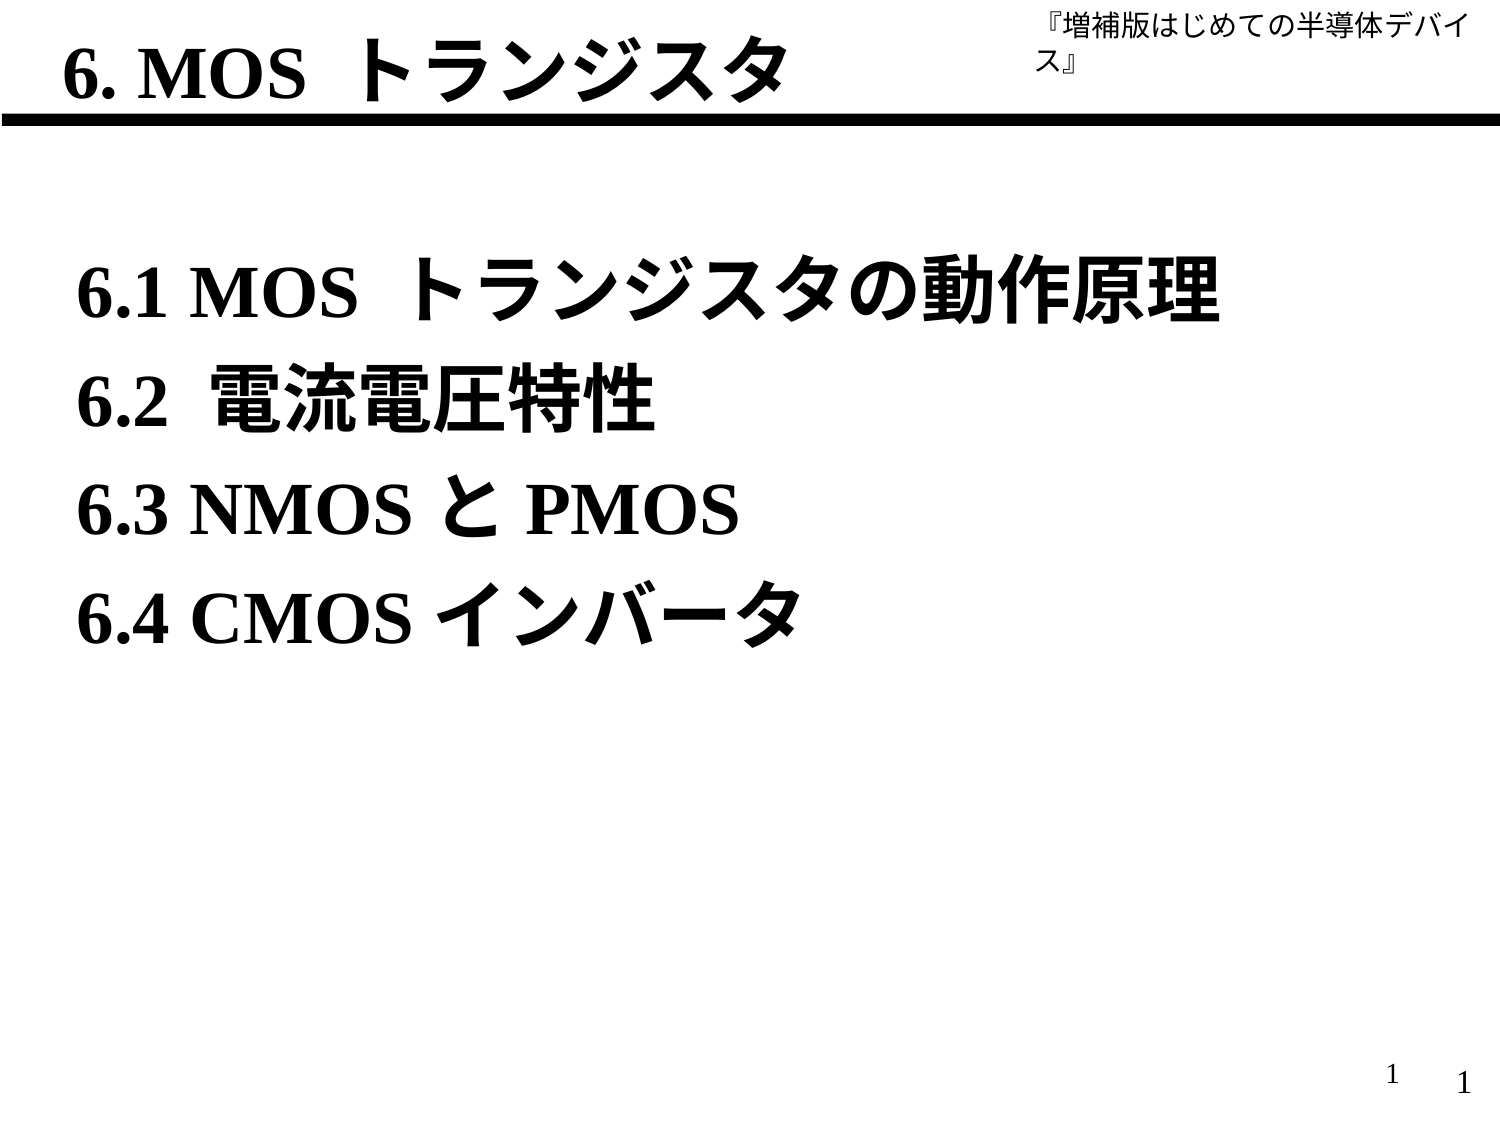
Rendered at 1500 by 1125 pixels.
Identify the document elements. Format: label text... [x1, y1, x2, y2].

list 6.1 MOS トランジスタの動作原理 6.2 電流電圧特性 6.3 NMOSとPMOS 6.4 CMOSインバータ [61, 234, 1438, 890]
title 6. MOS トランジスタ [62, 30, 1438, 114]
slide_number 1 [1175, 1042, 1488, 1118]
